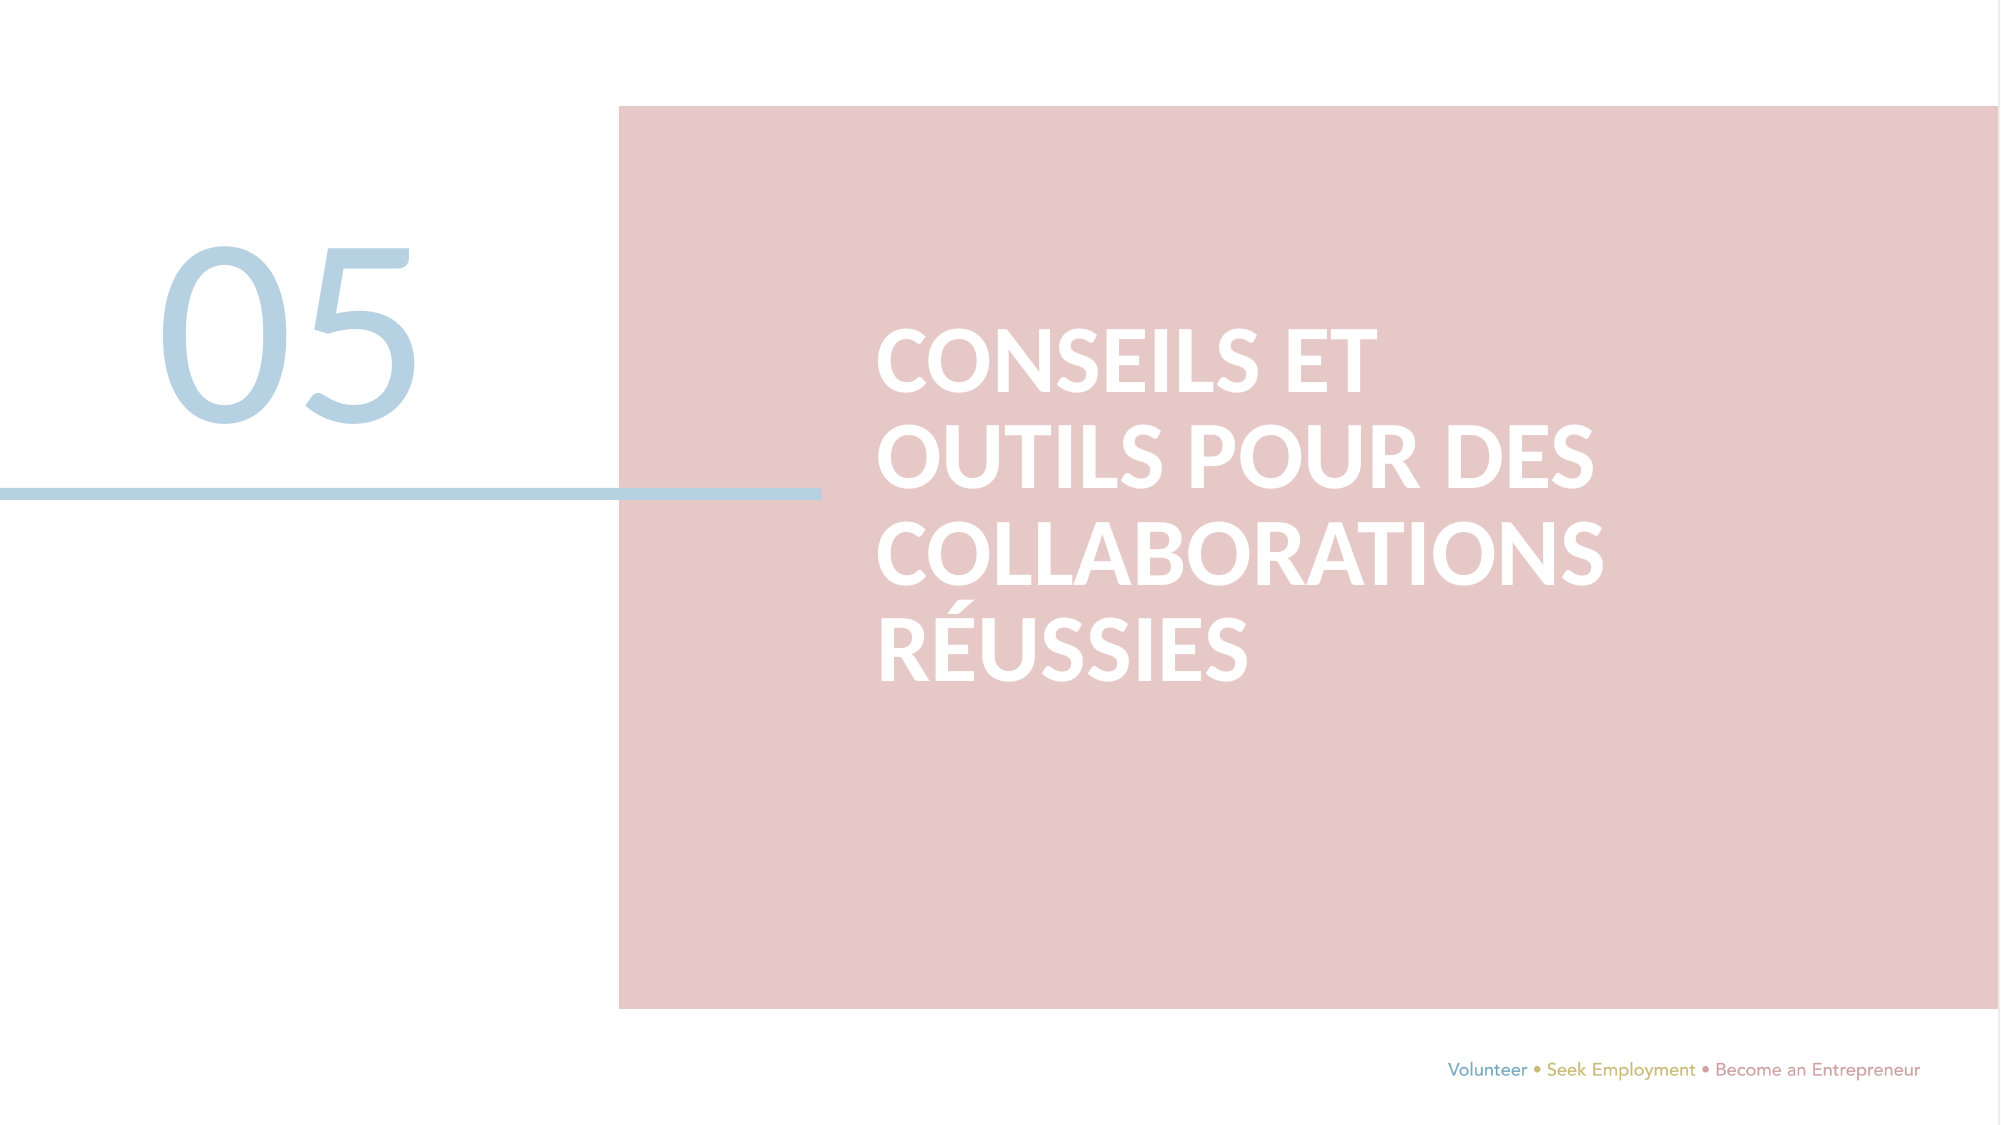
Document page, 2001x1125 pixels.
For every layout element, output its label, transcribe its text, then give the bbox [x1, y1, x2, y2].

list CONSEILS ET OUTILS POUR DES COLLABORATIONS RÉUSSIES [861, 308, 1704, 709]
list 05 [141, 180, 481, 277]
picture [1418, 1046, 1971, 1103]
